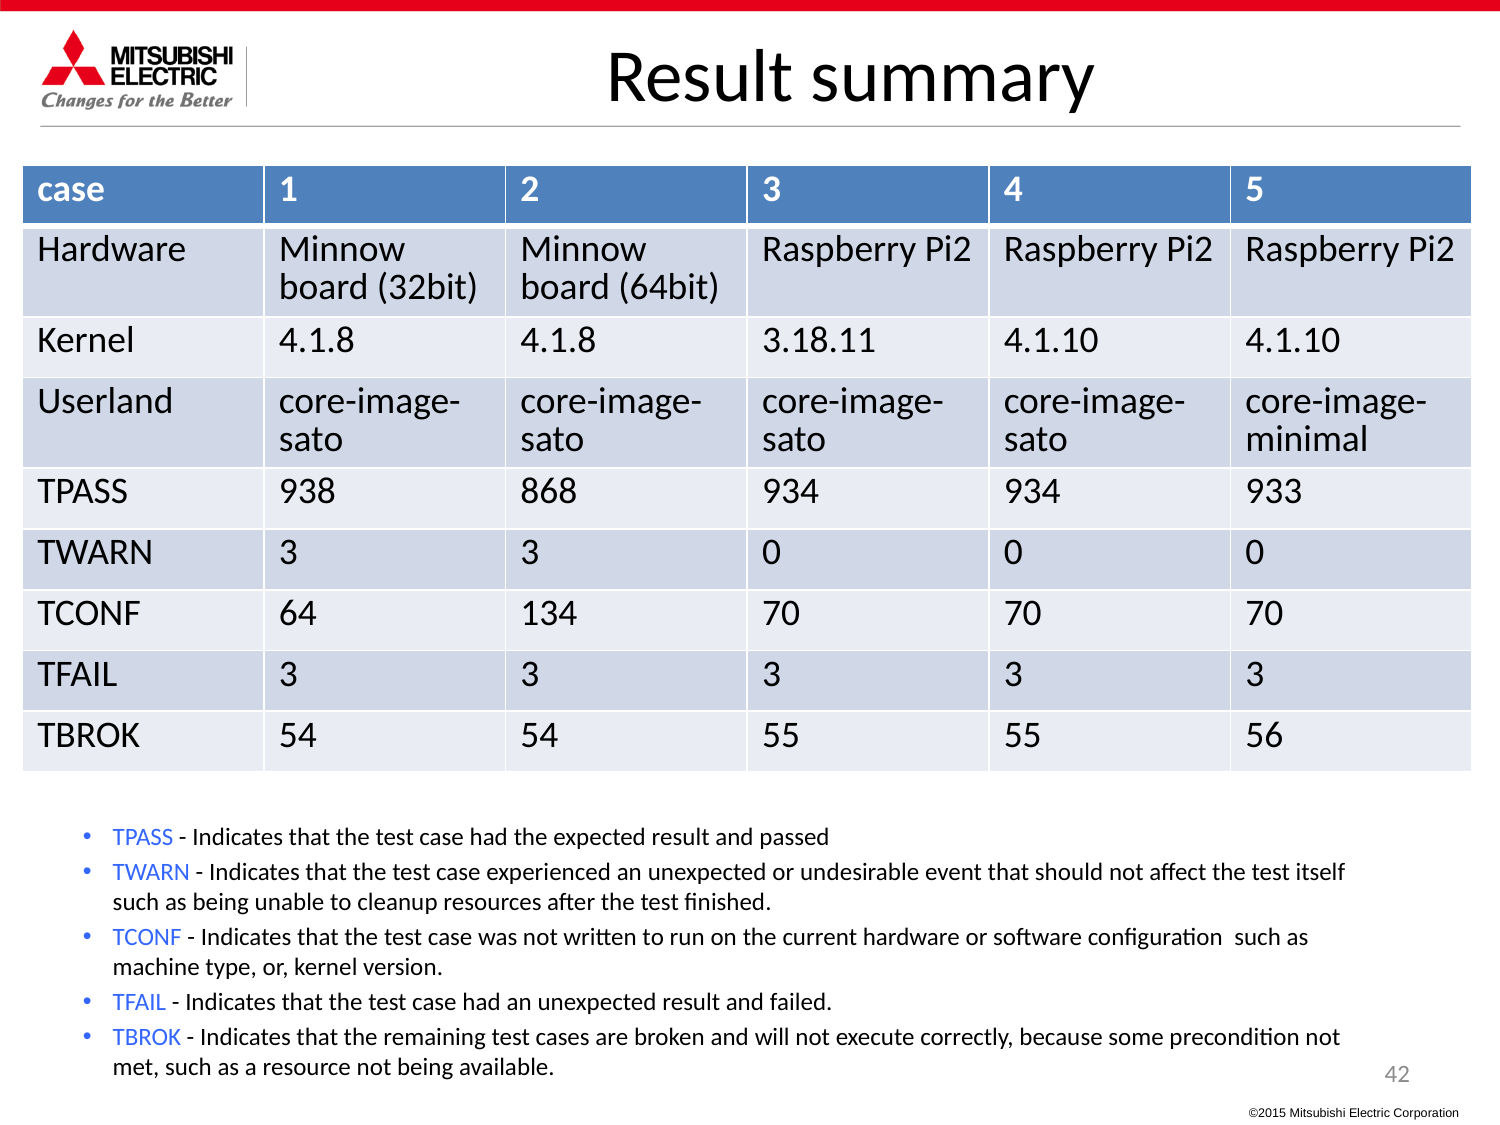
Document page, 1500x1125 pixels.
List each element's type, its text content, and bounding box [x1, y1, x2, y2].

table_cell 933 [1231, 469, 1471, 528]
table_cell 4.1.10 [990, 318, 1230, 377]
table_cell 4.1.8 [265, 318, 505, 377]
title Result summary [242, 30, 1461, 112]
table_cell core-image-sato [990, 378, 1230, 467]
table_cell 3.18.11 [748, 318, 988, 377]
table_cell 3 [990, 651, 1230, 710]
table_cell 3 [265, 530, 505, 589]
table_header 4 [990, 166, 1230, 223]
table_cell 54 [506, 712, 746, 771]
table_cell core-image-sato [265, 378, 505, 467]
table_cell Minnow board (32bit) [265, 229, 505, 316]
table_cell 0 [748, 530, 988, 589]
table_cell 3 [1231, 651, 1471, 710]
table_cell 70 [990, 591, 1230, 650]
table_cell core-image-sato [506, 378, 746, 467]
table_cell Hardware [23, 229, 263, 316]
table_cell 868 [506, 469, 746, 528]
table_header 2 [506, 166, 746, 223]
table_header 1 [265, 166, 505, 223]
table_cell Raspberry Pi2 [748, 229, 988, 316]
table_cell TBROK [23, 712, 263, 771]
text_box TPASS - Indicates that the test case had the expected result and passed TWARN - Indicates that the test case experienced an unexpected or undesirable event that should not affect the test itself such as being unable to cleanup resources after the test finished. TCONF - Indicates that the test case was not written to run on the current hardware or software configuration such as machine type, or, kernel version. TFAIL - Indicates that the test case had an unexpected result and failed. TBROK - Indicates that the remaining test cases are broken and will not execute correctly, because some precondition not met, such as a resource not being available. [67, 813, 1378, 1075]
table_cell 134 [506, 591, 746, 650]
table_cell 56 [1231, 712, 1471, 771]
table_cell 0 [1231, 530, 1471, 589]
table_cell TWARN [23, 530, 263, 589]
table_cell TFAIL [23, 651, 263, 710]
table_cell 55 [748, 712, 988, 771]
table_cell 70 [1231, 591, 1471, 650]
table_header 3 [748, 166, 988, 223]
table_cell TCONF [23, 591, 263, 650]
table_cell 3 [506, 530, 746, 589]
table_cell Userland [23, 378, 263, 467]
table_cell 3 [748, 651, 988, 710]
table_cell 64 [265, 591, 505, 650]
table_cell 3 [265, 651, 505, 710]
slide_number 42 [1074, 1042, 1425, 1103]
table_cell core-image-minimal [1231, 378, 1471, 467]
table_header case [23, 166, 263, 223]
table_cell Kernel [23, 318, 263, 377]
table_cell 3 [506, 651, 746, 710]
table_cell core-image-sato [748, 378, 988, 467]
table_cell TPASS [23, 469, 263, 528]
table_cell Raspberry Pi2 [990, 229, 1230, 316]
table_cell 934 [990, 469, 1230, 528]
table_cell 54 [265, 712, 505, 771]
table_cell Minnow board (64bit) [506, 229, 746, 316]
table_cell Raspberry Pi2 [1231, 229, 1471, 316]
table_cell 0 [990, 530, 1230, 589]
table_cell 70 [748, 591, 988, 650]
table_cell 4.1.10 [1231, 318, 1471, 377]
table_cell 55 [990, 712, 1230, 771]
table_cell 4.1.8 [506, 318, 746, 377]
table_cell 934 [748, 469, 988, 528]
table_cell 938 [265, 469, 505, 528]
table_header 5 [1231, 166, 1471, 223]
picture [0, 0, 1500, 1125]
